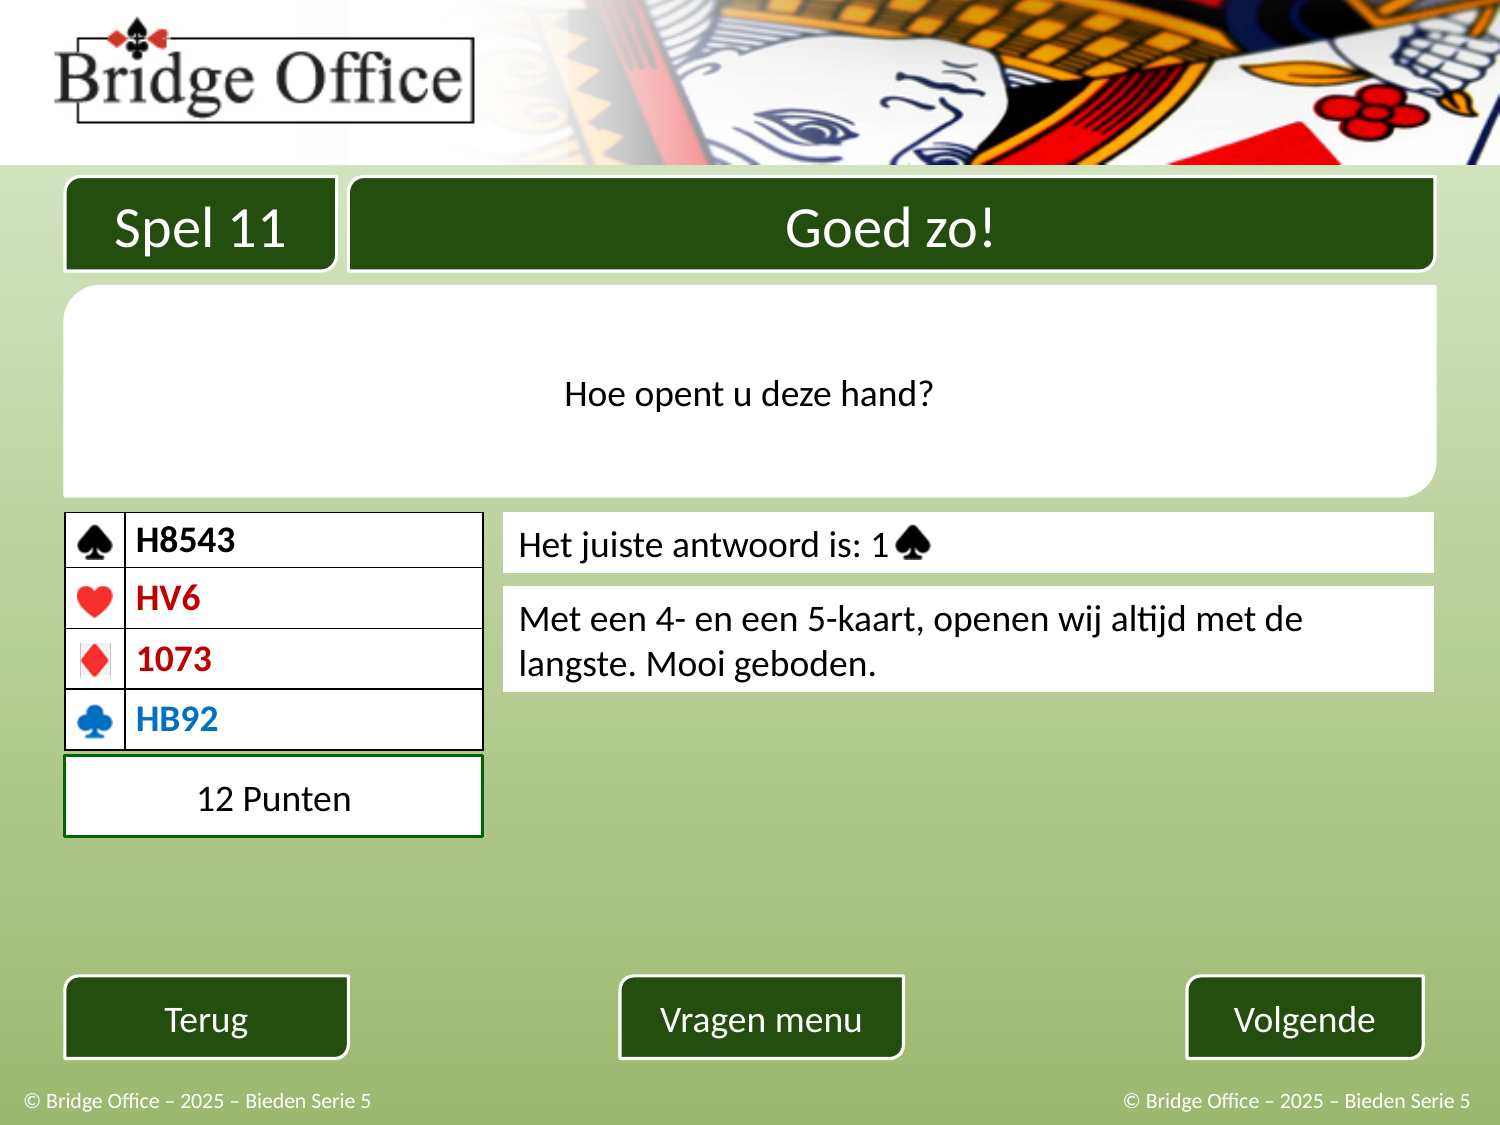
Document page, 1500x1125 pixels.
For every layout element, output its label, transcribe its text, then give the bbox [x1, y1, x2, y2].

picture [77, 585, 113, 618]
text_box Met een 4- en een 5-kaart, openen wij altijd met de langste. Mooi geboden. [503, 586, 1434, 692]
text_box © Bridge Office – 2025 – Bieden Serie 5 [1107, 1079, 1500, 1121]
text_box Vragen menu [618, 974, 906, 1061]
table_cell [66, 690, 124, 749]
picture [77, 524, 113, 561]
table_cell HV6 [126, 568, 482, 628]
table_header [66, 513, 124, 567]
table_cell [66, 629, 124, 688]
text_box © Bridge Office – 2025 – Bieden Serie 5 [8, 1079, 393, 1121]
picture [77, 643, 113, 679]
text_box Terug [63, 974, 350, 1061]
text_box Spel 11 [63, 179, 339, 273]
text_box Goed zo! [346, 179, 1437, 273]
table_cell HB92 [126, 690, 482, 749]
text_box 12 Punten [63, 754, 484, 838]
picture [0, 0, 1500, 166]
picture [895, 524, 932, 561]
picture [77, 703, 113, 740]
text_box Het juiste antwoord is: 1 [503, 512, 1434, 573]
table_cell 1073 [126, 629, 482, 688]
text_box Hoe opent u deze hand? [63, 284, 1437, 498]
table_cell [66, 568, 124, 628]
text_box Volgende [1185, 974, 1425, 1061]
table_header H8543 [126, 513, 482, 567]
